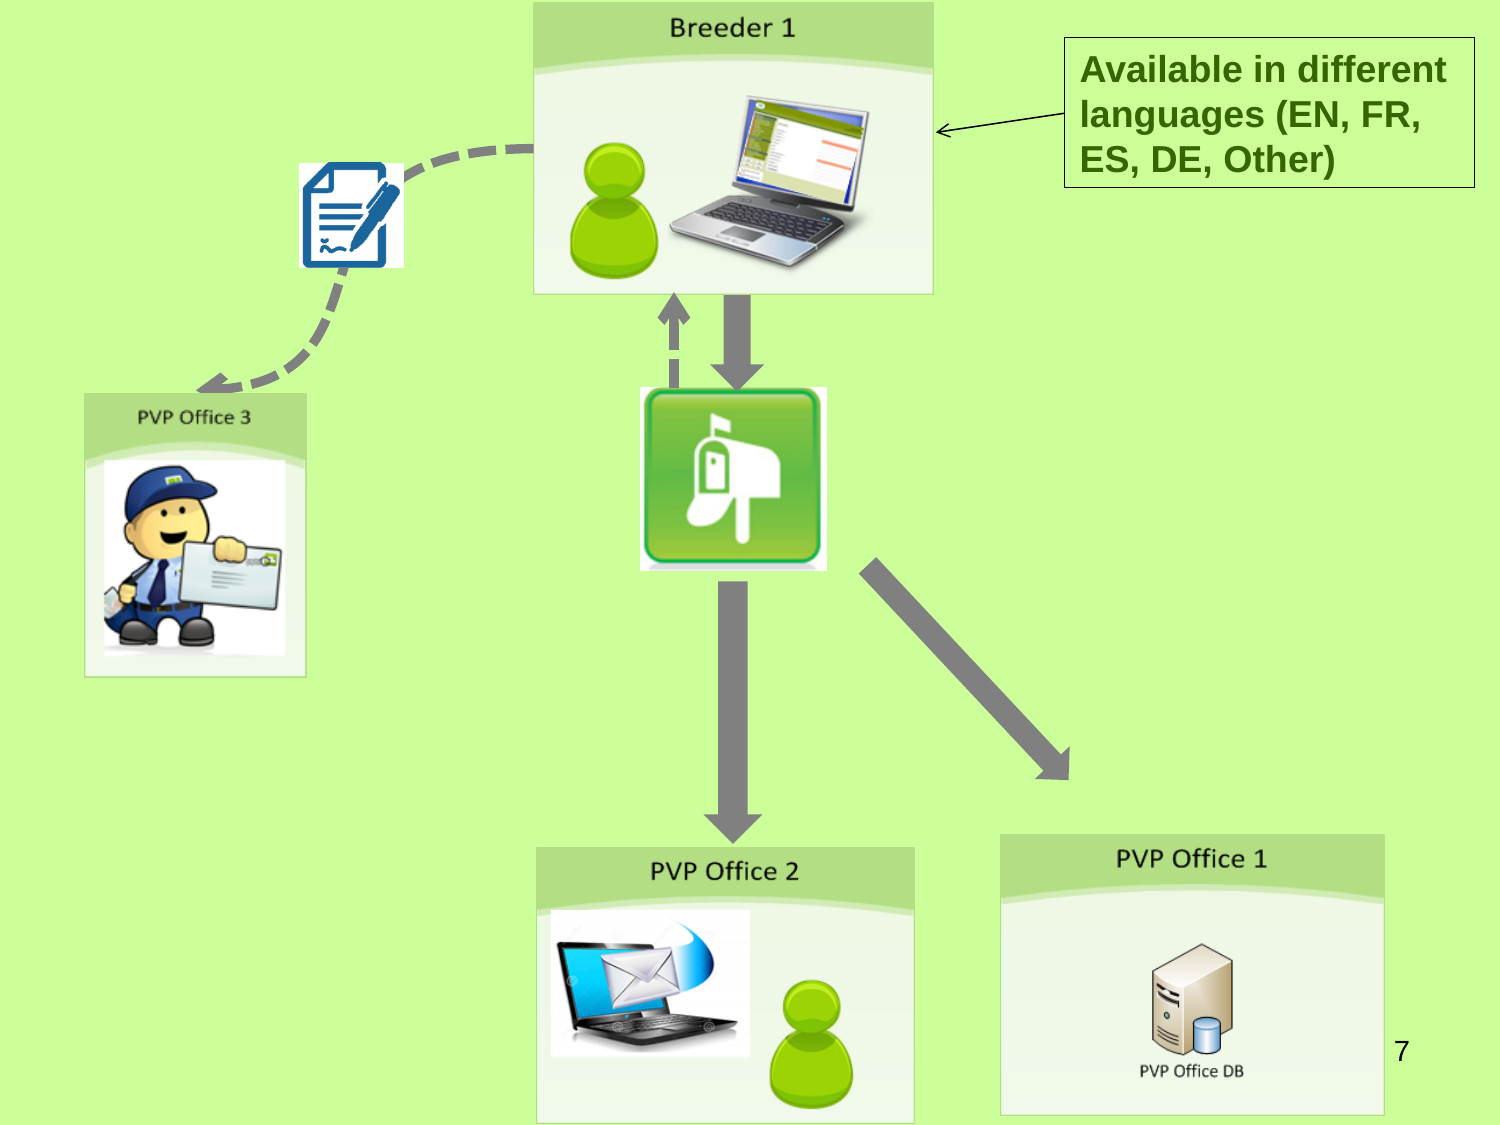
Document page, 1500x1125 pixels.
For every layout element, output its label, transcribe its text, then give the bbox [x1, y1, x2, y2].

picture [535, 846, 916, 1125]
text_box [533, 2, 1476, 296]
text_box [701, 580, 765, 845]
text_box [856, 555, 1072, 783]
picture [640, 387, 827, 571]
slide_number 7 [1388, 1024, 1425, 1103]
text_box [708, 302, 767, 386]
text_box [195, 148, 534, 391]
picture [1000, 834, 1385, 1116]
picture [298, 162, 404, 268]
picture [84, 393, 307, 679]
